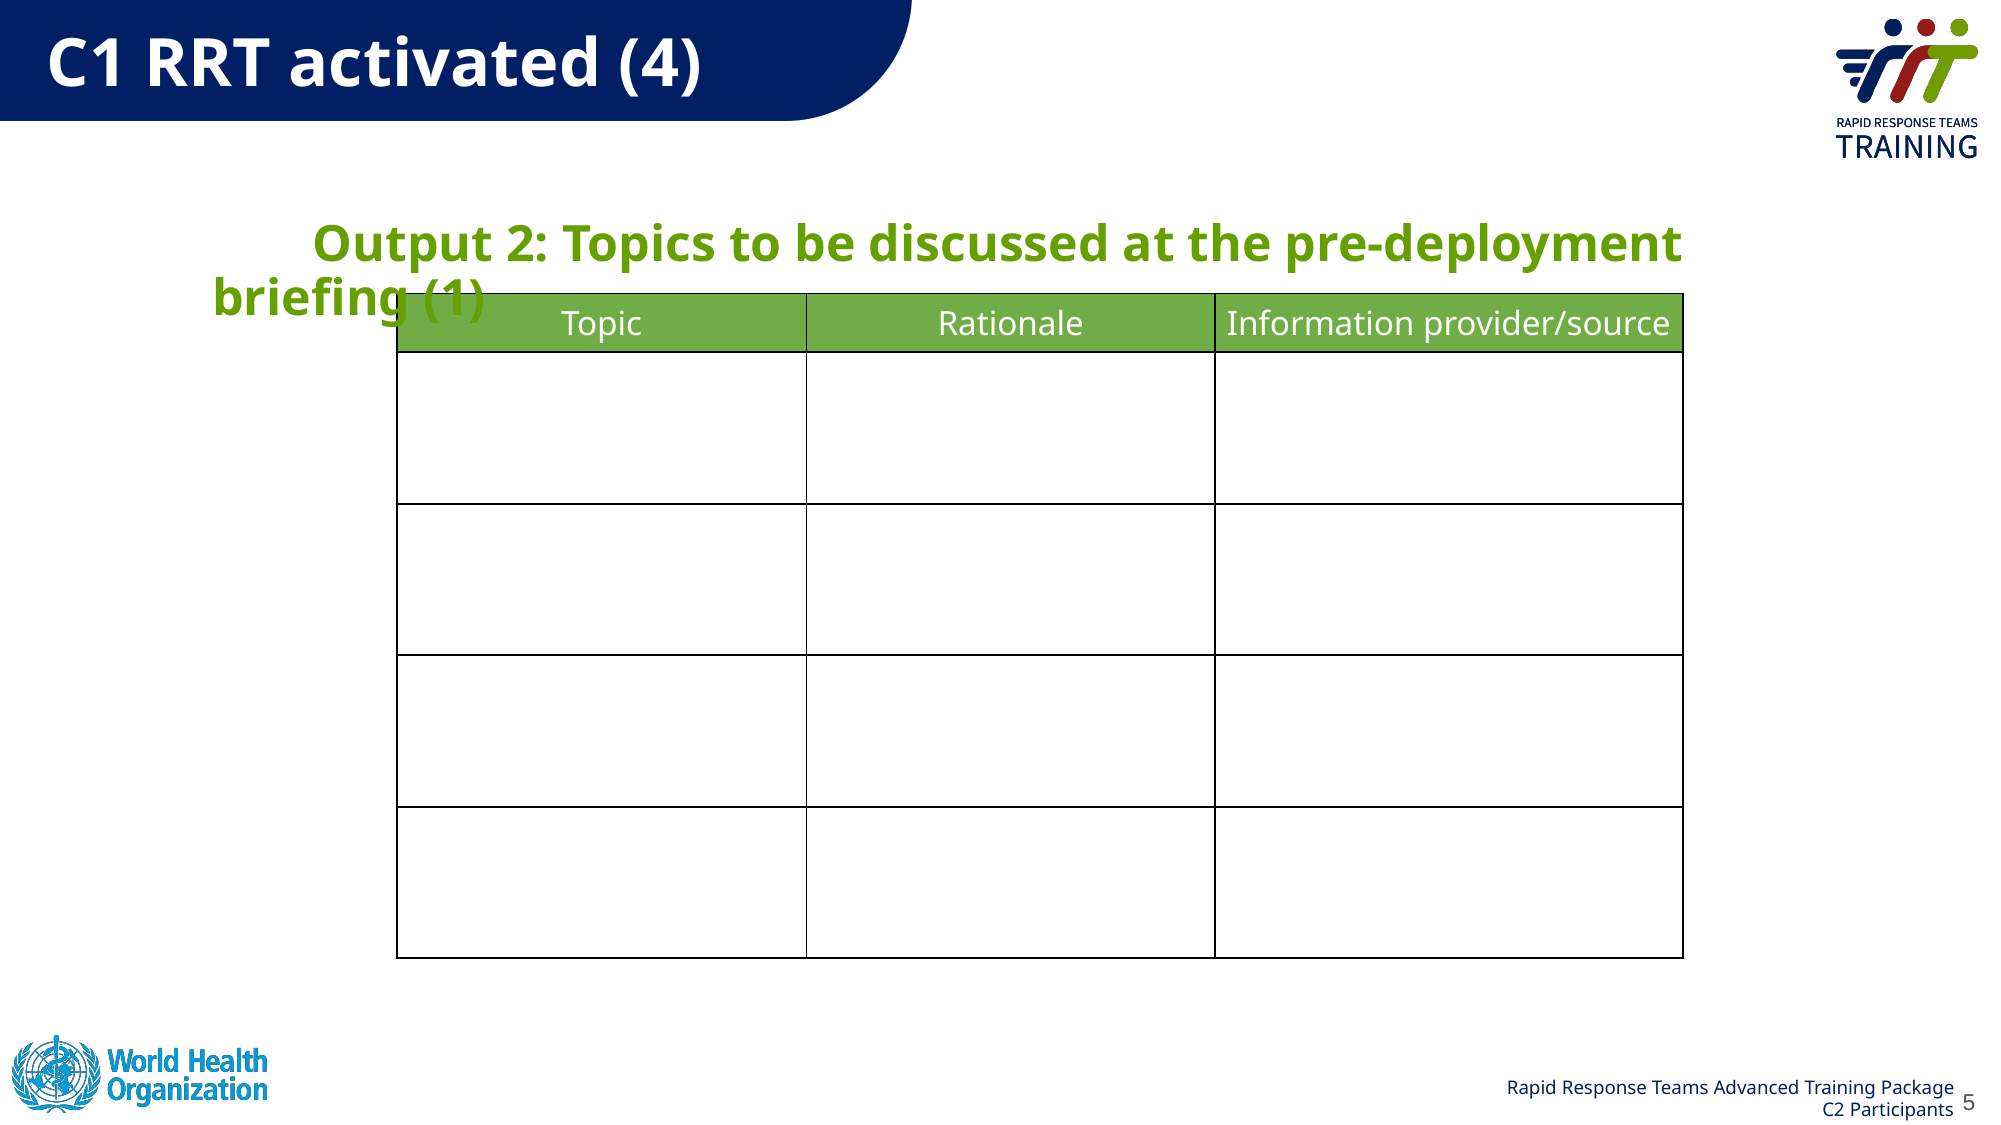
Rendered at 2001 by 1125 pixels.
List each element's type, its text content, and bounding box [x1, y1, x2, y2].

list Output 2: Topics to be discussed at the pre-deployment briefing (1) [204, 210, 1841, 975]
picture [30, 1083, 37, 1091]
picture [71, 1053, 90, 1091]
picture [1835, 19, 1978, 167]
picture [24, 1054, 36, 1087]
picture [22, 1062, 26, 1077]
picture [0, 0, 912, 121]
picture [12, 1035, 54, 1068]
picture [50, 1108, 62, 1113]
picture [46, 1056, 54, 1062]
picture [59, 1035, 267, 1113]
picture [40, 1062, 47, 1070]
picture [36, 1088, 78, 1105]
picture [34, 1054, 43, 1078]
picture [12, 1083, 48, 1113]
text_box C1 RRT activated (4) [39, 12, 1033, 108]
